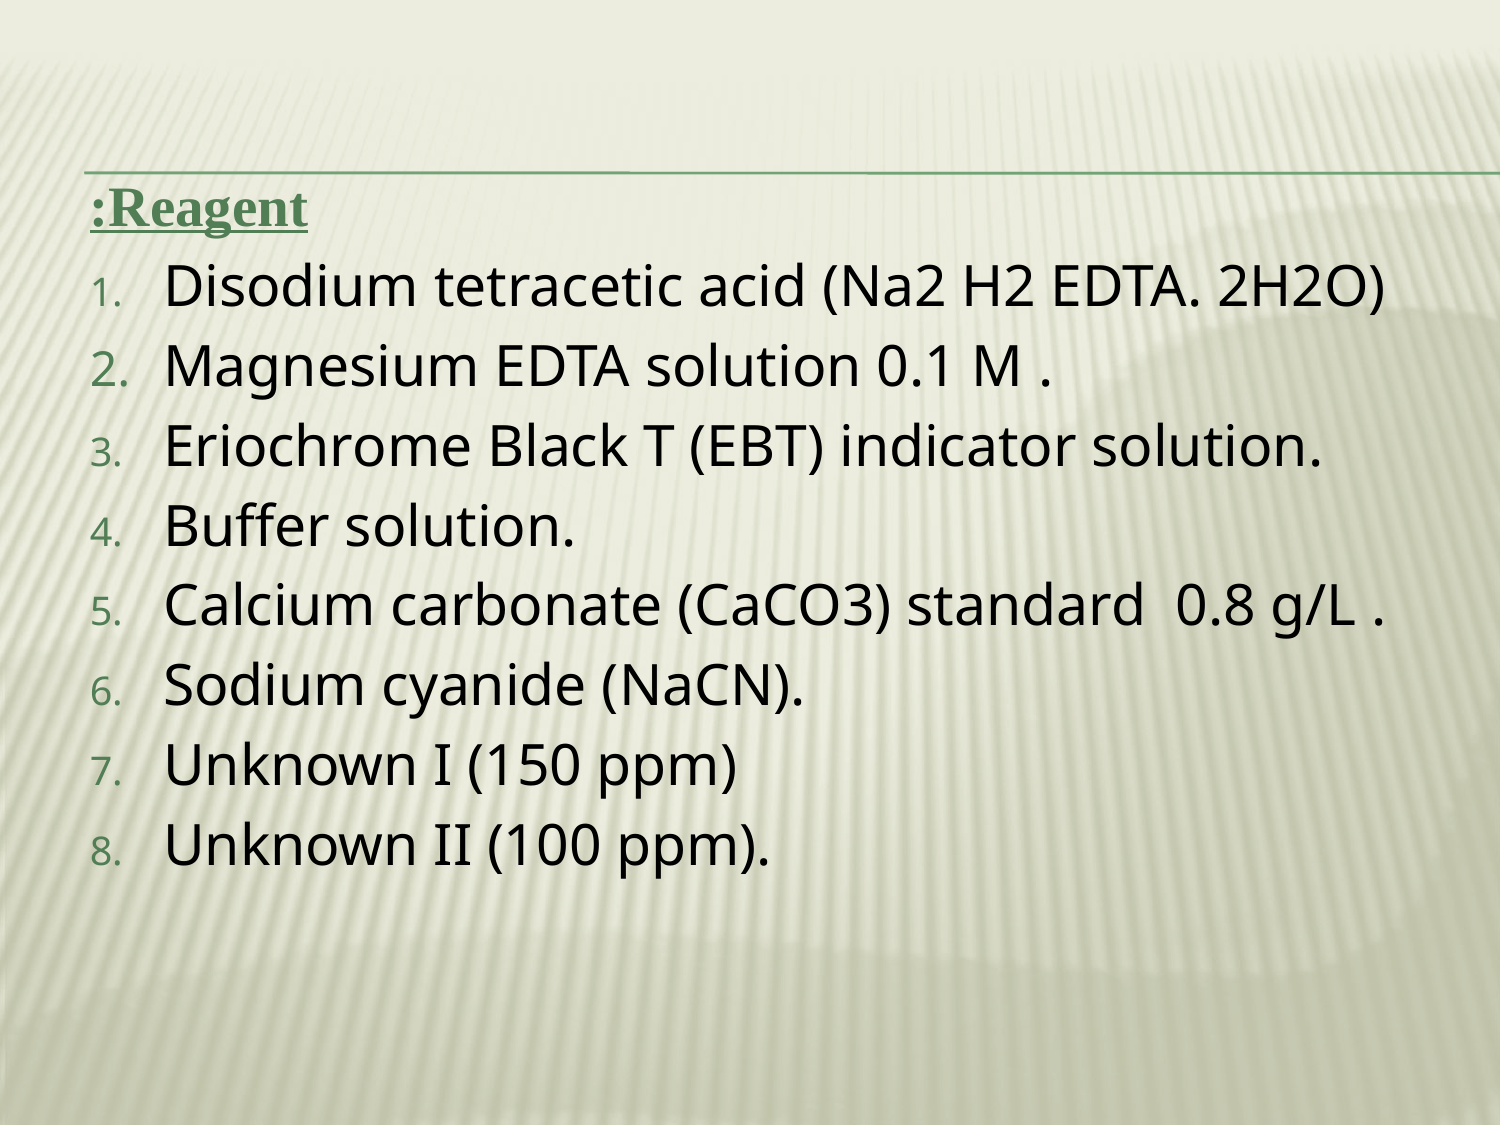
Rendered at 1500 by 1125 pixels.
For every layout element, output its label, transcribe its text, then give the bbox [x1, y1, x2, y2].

list Reagent: Disodium tetracetic acid (Na2 H2 EDTA. 2H2O) Magnesium EDTA solution 0.1 M . Eriochrome Black T (EBT) indicator solution. Buffer solution. Calcium carbonate (CaCO3) standard 0.8 g/L . Sodium cyanide (NaCN). Unknown I (150 ppm) Unknown II (100 ppm). [75, 82, 1425, 1005]
